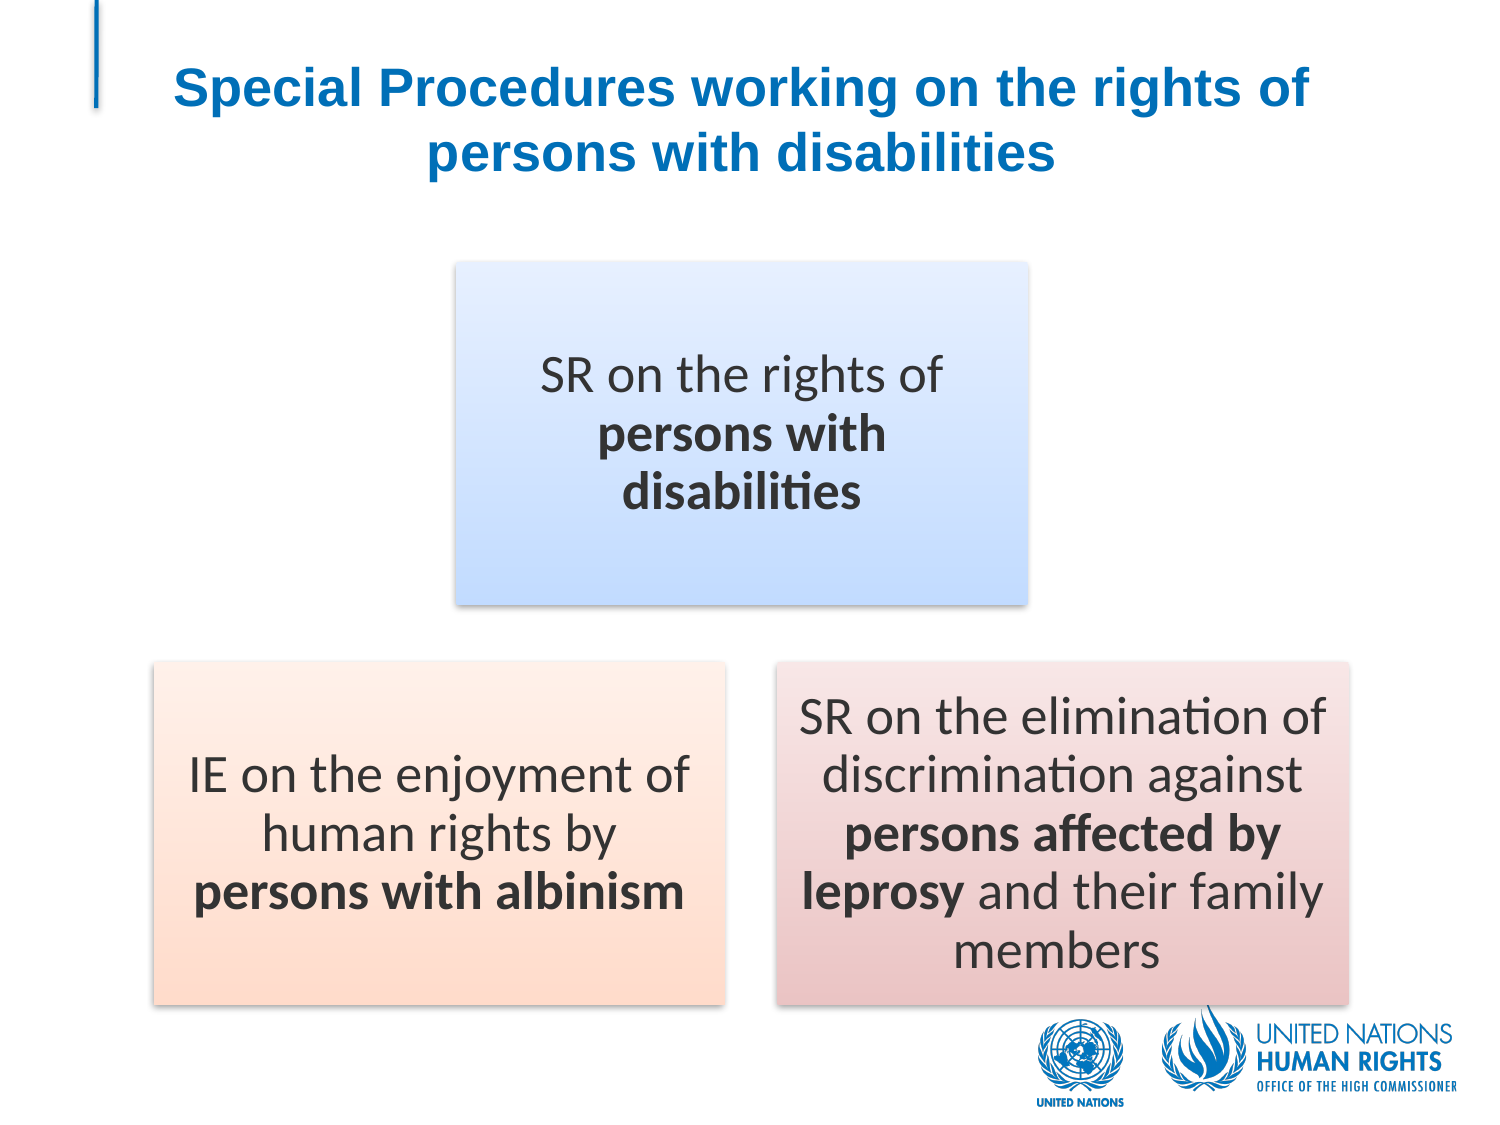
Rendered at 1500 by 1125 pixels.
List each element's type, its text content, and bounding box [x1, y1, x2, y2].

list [74, 262, 1426, 1006]
title Special Procedures working on the rights of persons with disabilities [121, 45, 1363, 224]
picture [1037, 990, 1457, 1107]
